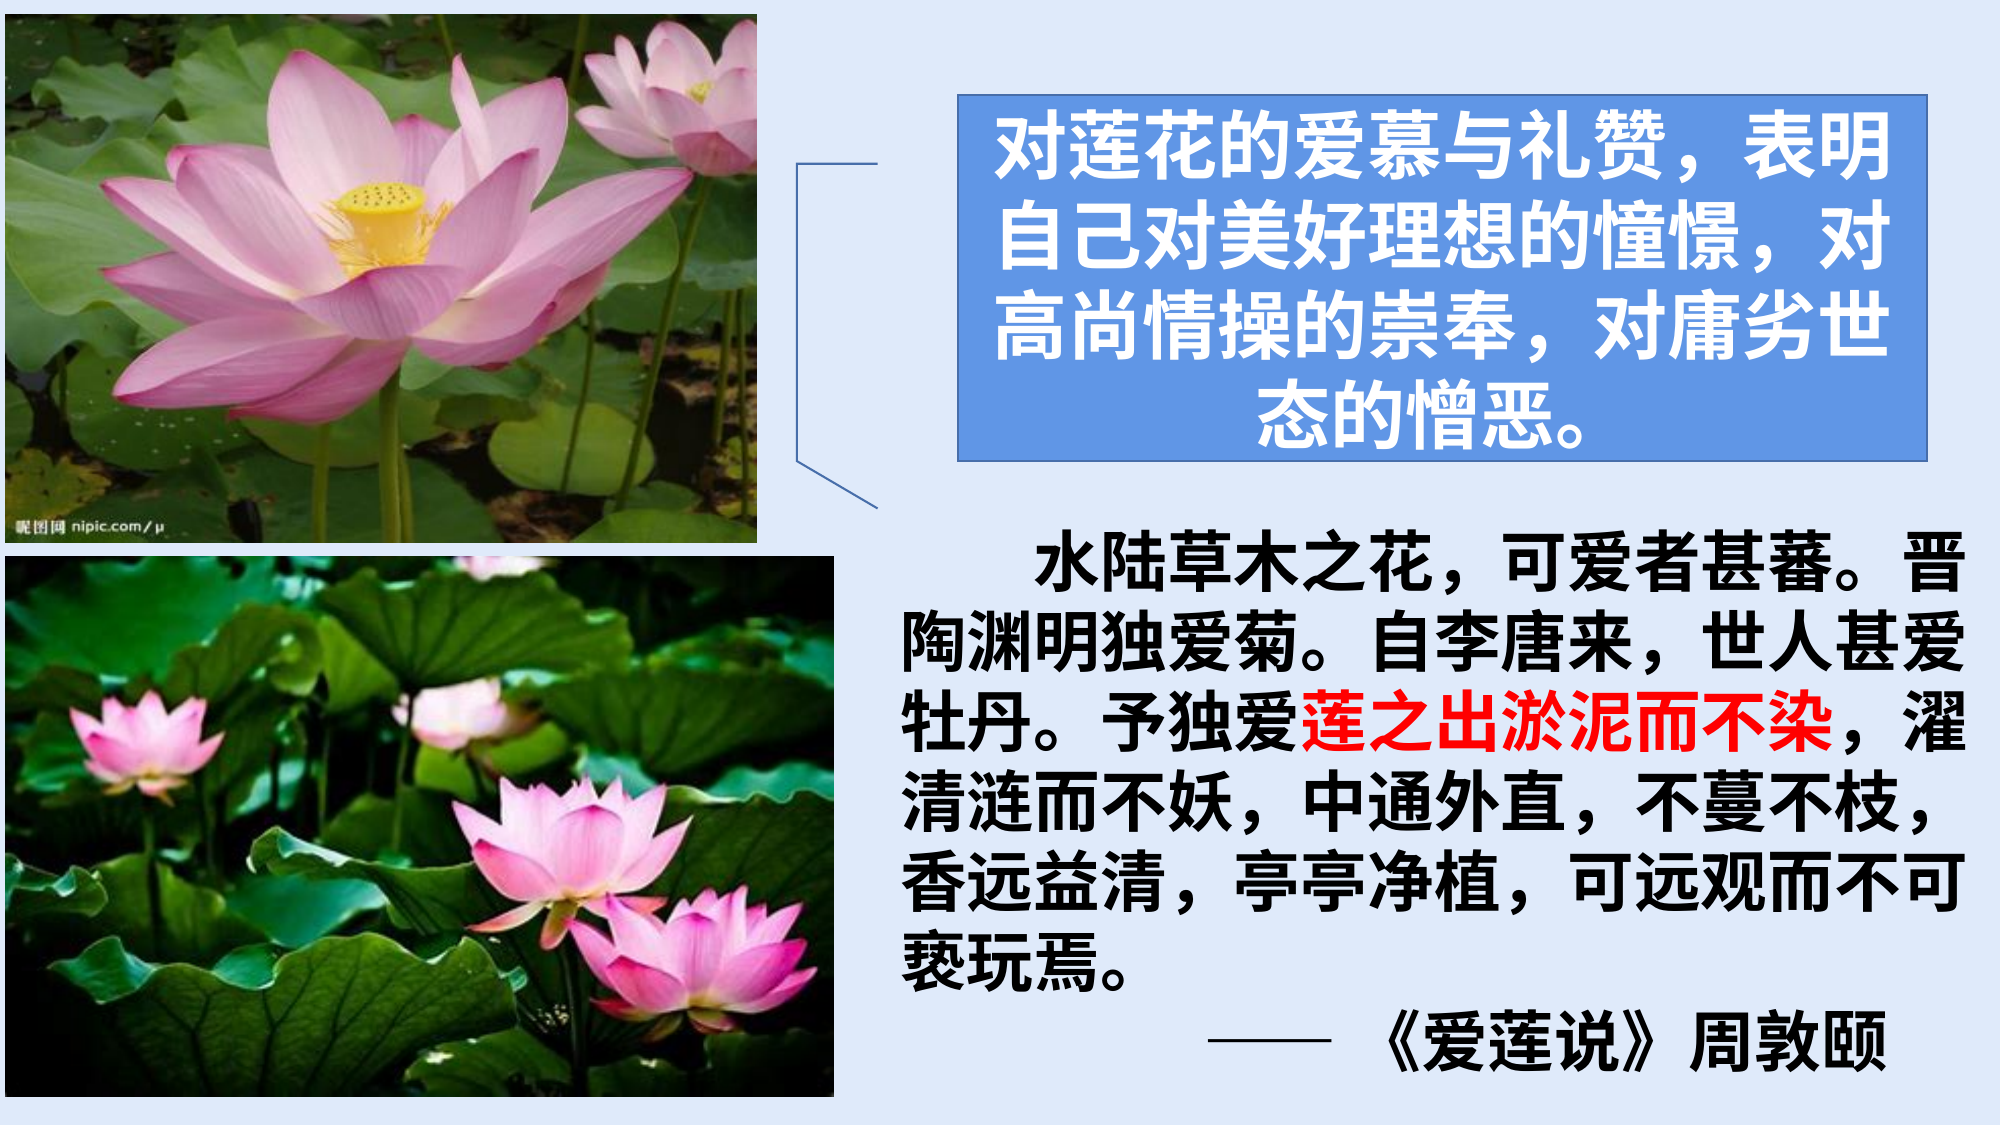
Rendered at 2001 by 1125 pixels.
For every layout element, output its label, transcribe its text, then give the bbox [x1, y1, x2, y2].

text_box 对莲花的爱慕与礼赞，表明自己对美好理想的憧憬，对高尚情操的崇奉，对庸劣世态的憎恶。 [957, 94, 1928, 462]
text_box 水陆草木之花，可爱者甚蕃。晋陶渊明独爱菊。自李唐来，世人甚爱牡丹。予独爱莲之出淤泥而不染，濯清涟而不妖，中通外直，不蔓不枝，香远益清，亭亭净植，可远观而不可亵玩焉。 ——《爱莲说》周敦颐 [885, 432, 2000, 1125]
picture [4, 556, 834, 1097]
text_box 对莲花的爱慕与礼赞，表明自己对美好理想的憧憬，对高尚情操的崇奉，对庸劣世态的憎恶。 [795, 162, 879, 510]
picture [4, 14, 757, 543]
